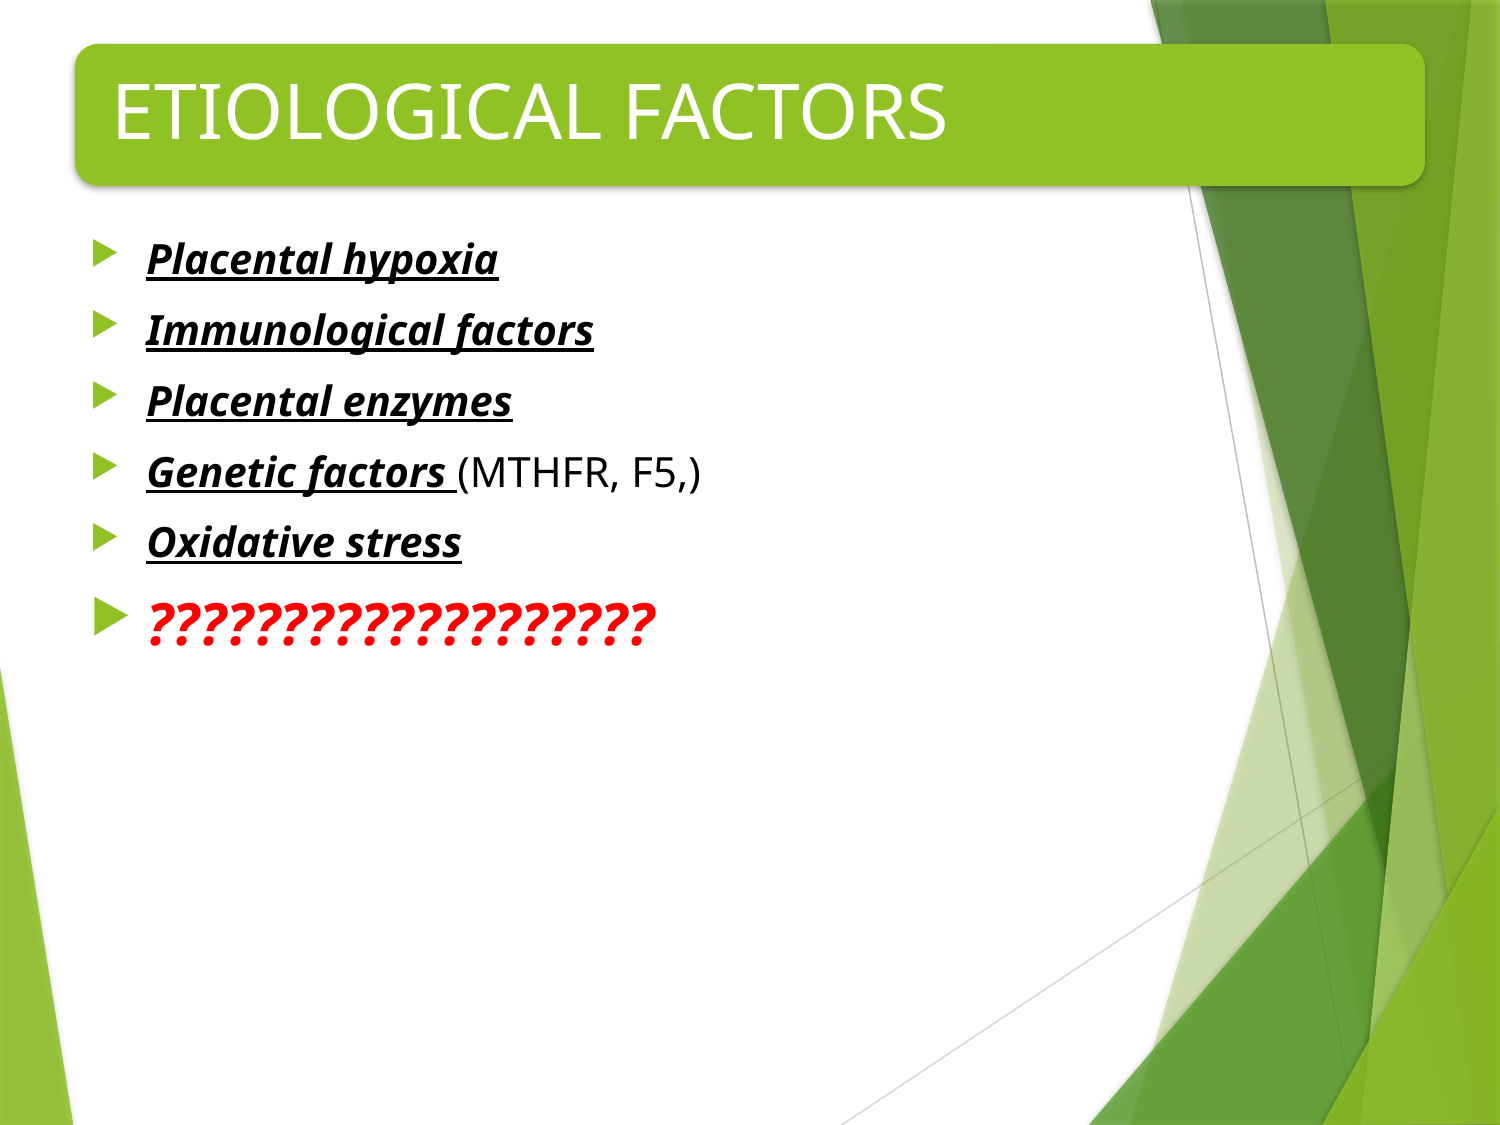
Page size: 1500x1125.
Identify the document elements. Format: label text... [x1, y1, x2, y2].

list Placental hypoxia Immunological factors Placental enzymes Genetic factors (MTHFR, F5,) Oxidative stress ??????????????????? [75, 224, 1425, 1059]
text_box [74, 43, 1426, 188]
